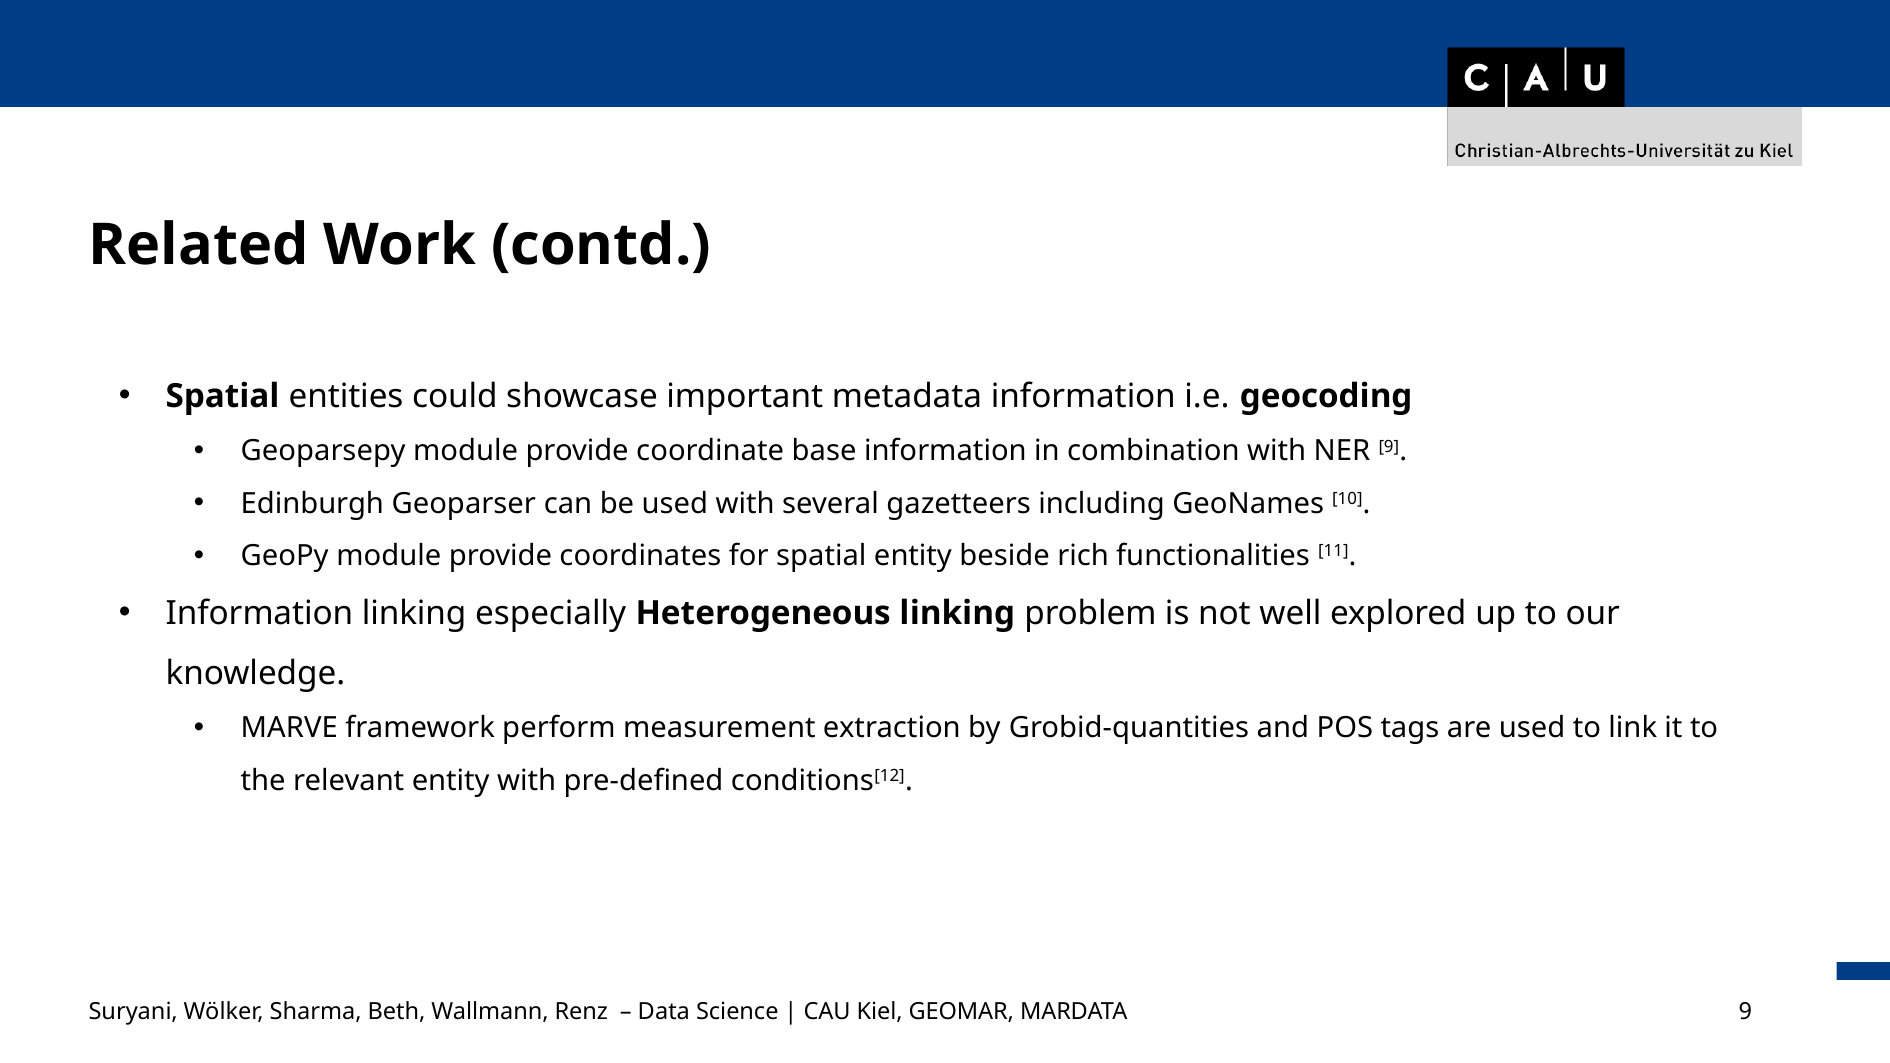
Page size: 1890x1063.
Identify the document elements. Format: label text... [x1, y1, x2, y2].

picture [0, 0, 1890, 166]
text_box Suryani, Wölker, Sharma, Beth, Wallmann, Renz – Data Science | CAU Kiel, GEOMAR, MARDATA 9 [88, 980, 1802, 1028]
text_box Related Work (contd.) [88, 206, 1743, 313]
text_box Spatial entities could showcase important metadata information i.e. geocoding Geoparsepy module provide coordinate base information in combination with NER [9]. Edinburgh Geoparser can be used with several gazetteers including GeoNames [10]. GeoPy module provide coordinates for spatial entity beside rich functionalities [11]. Information linking especially Heterogeneous linking problem is not well explored up to our knowledge. MARVE framework perform measurement extraction by Grobid-quantities and POS tags are used to link it to the relevant entity with pre-defined conditions[12]. [88, 354, 1743, 869]
